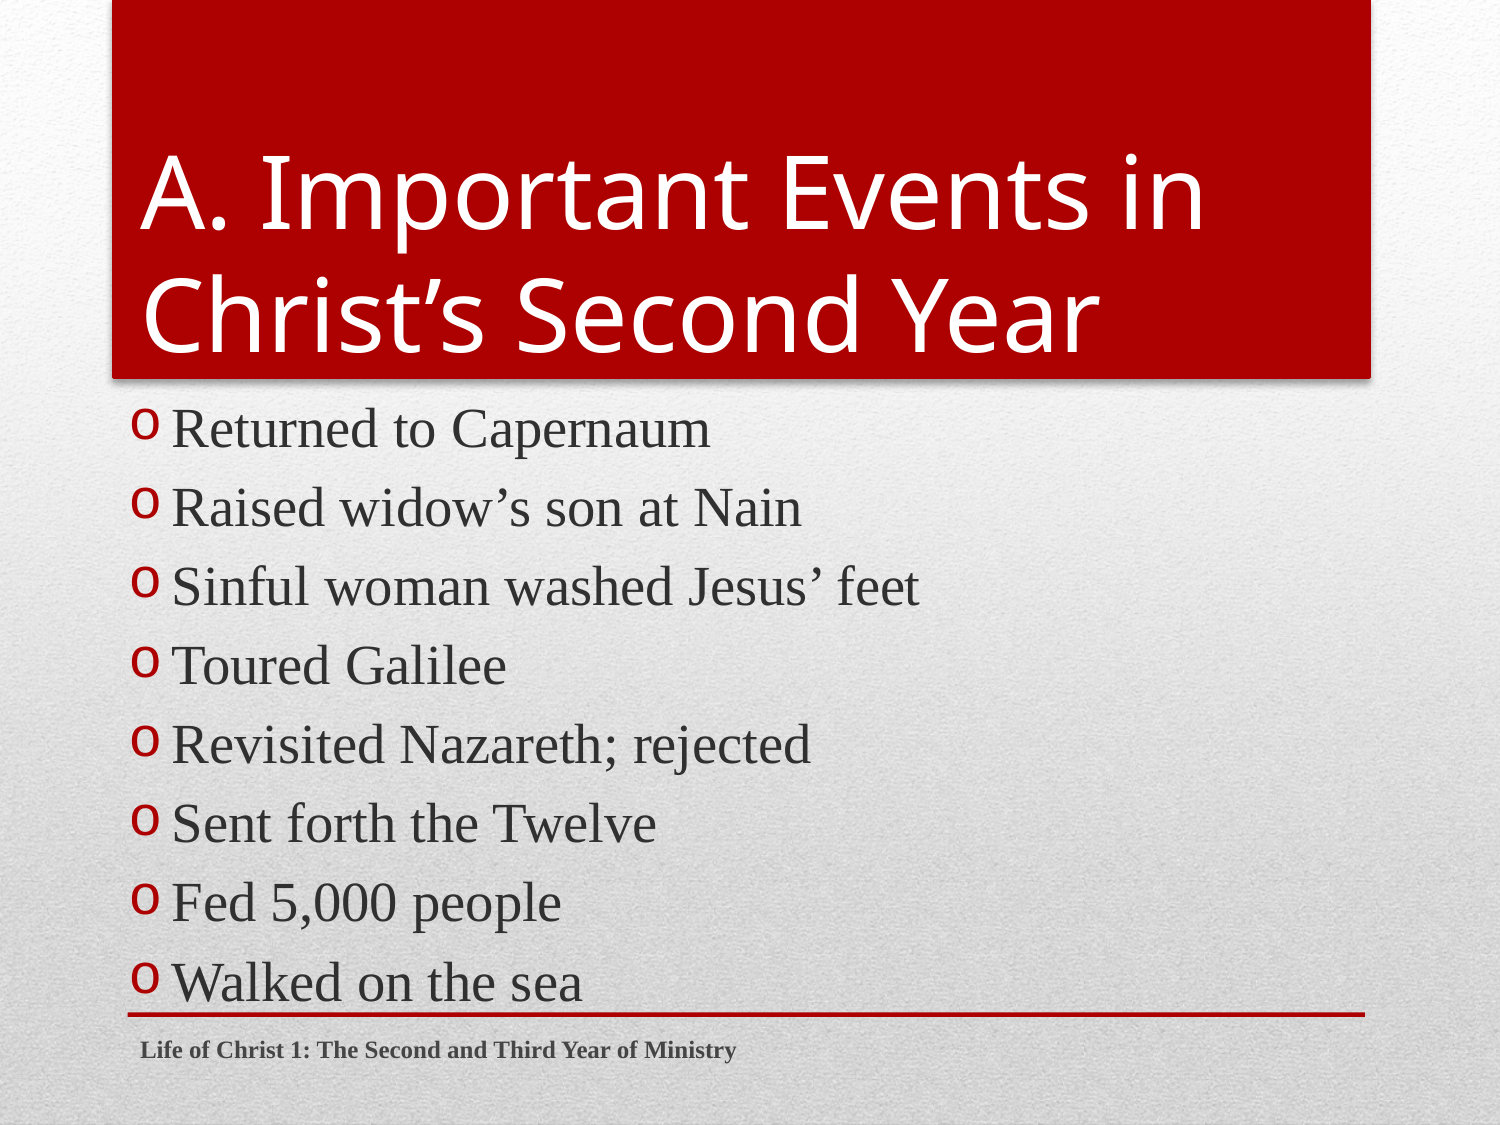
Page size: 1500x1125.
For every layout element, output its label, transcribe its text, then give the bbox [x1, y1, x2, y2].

footer Life of Christ 1: The Second and Third Year of Ministry [125, 1021, 925, 1079]
list Returned to Capernaum Raised widow’s son at Nain Sinful woman washed Jesus’ feet Toured Galilee Revisited Nazareth; rejected Sent forth the Twelve Fed 5,000 people Walked on the sea [113, 383, 1370, 1021]
title A. Important Events in Christ’s Second Year [125, 117, 1370, 381]
text_box [112, 0, 1371, 379]
